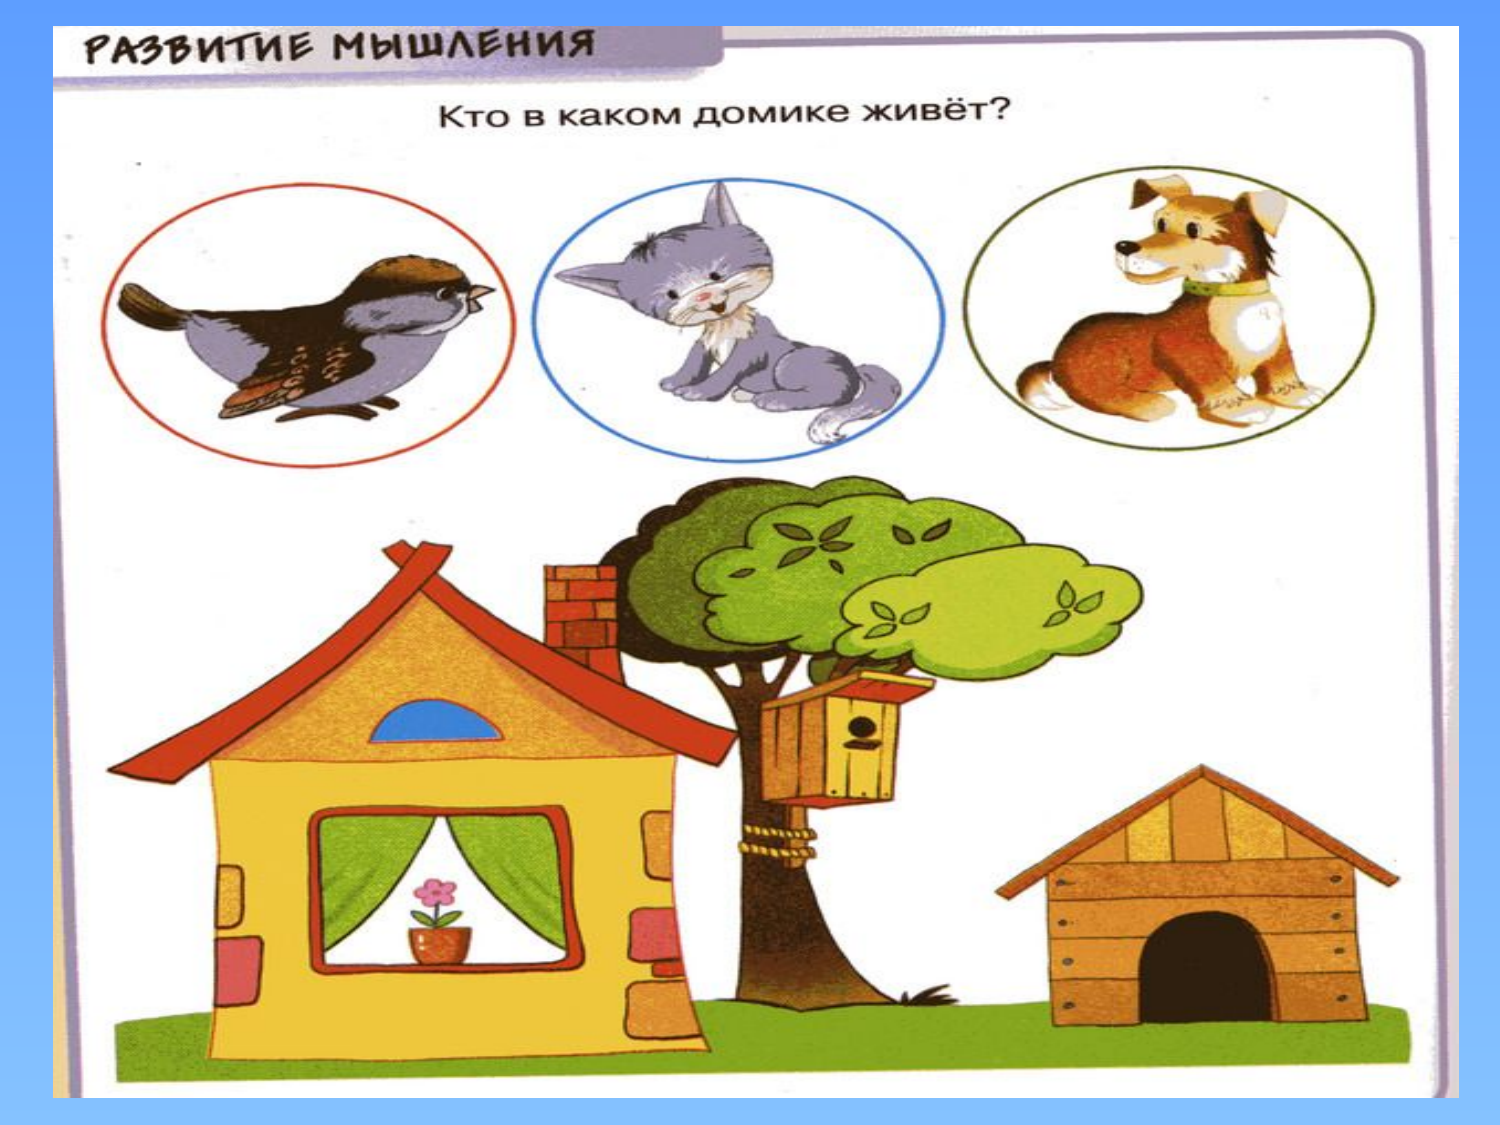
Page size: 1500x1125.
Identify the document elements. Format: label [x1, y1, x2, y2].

picture [52, 26, 1459, 1099]
